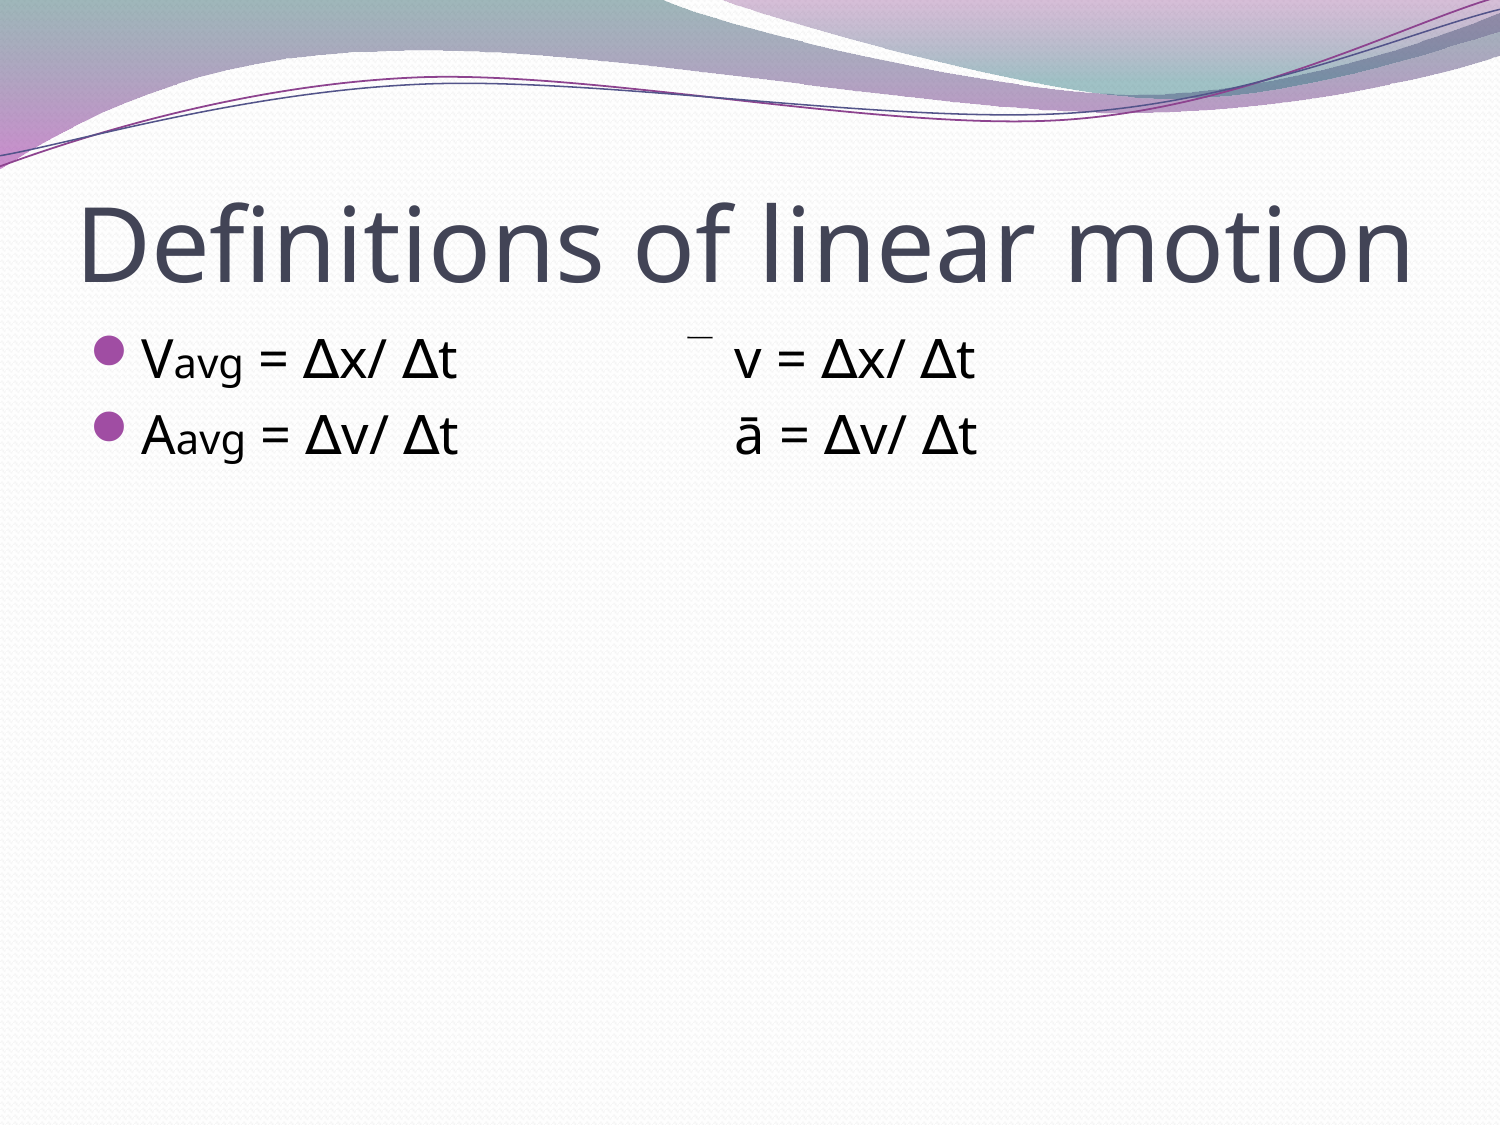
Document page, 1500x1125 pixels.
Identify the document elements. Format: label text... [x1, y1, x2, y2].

title Definitions of linear motion [75, 115, 1425, 303]
list Vavg = ∆x/ ∆t v = ∆x/ ∆t Aavg = ∆v/ ∆t ā = ∆v/ ∆t [75, 317, 1425, 1038]
